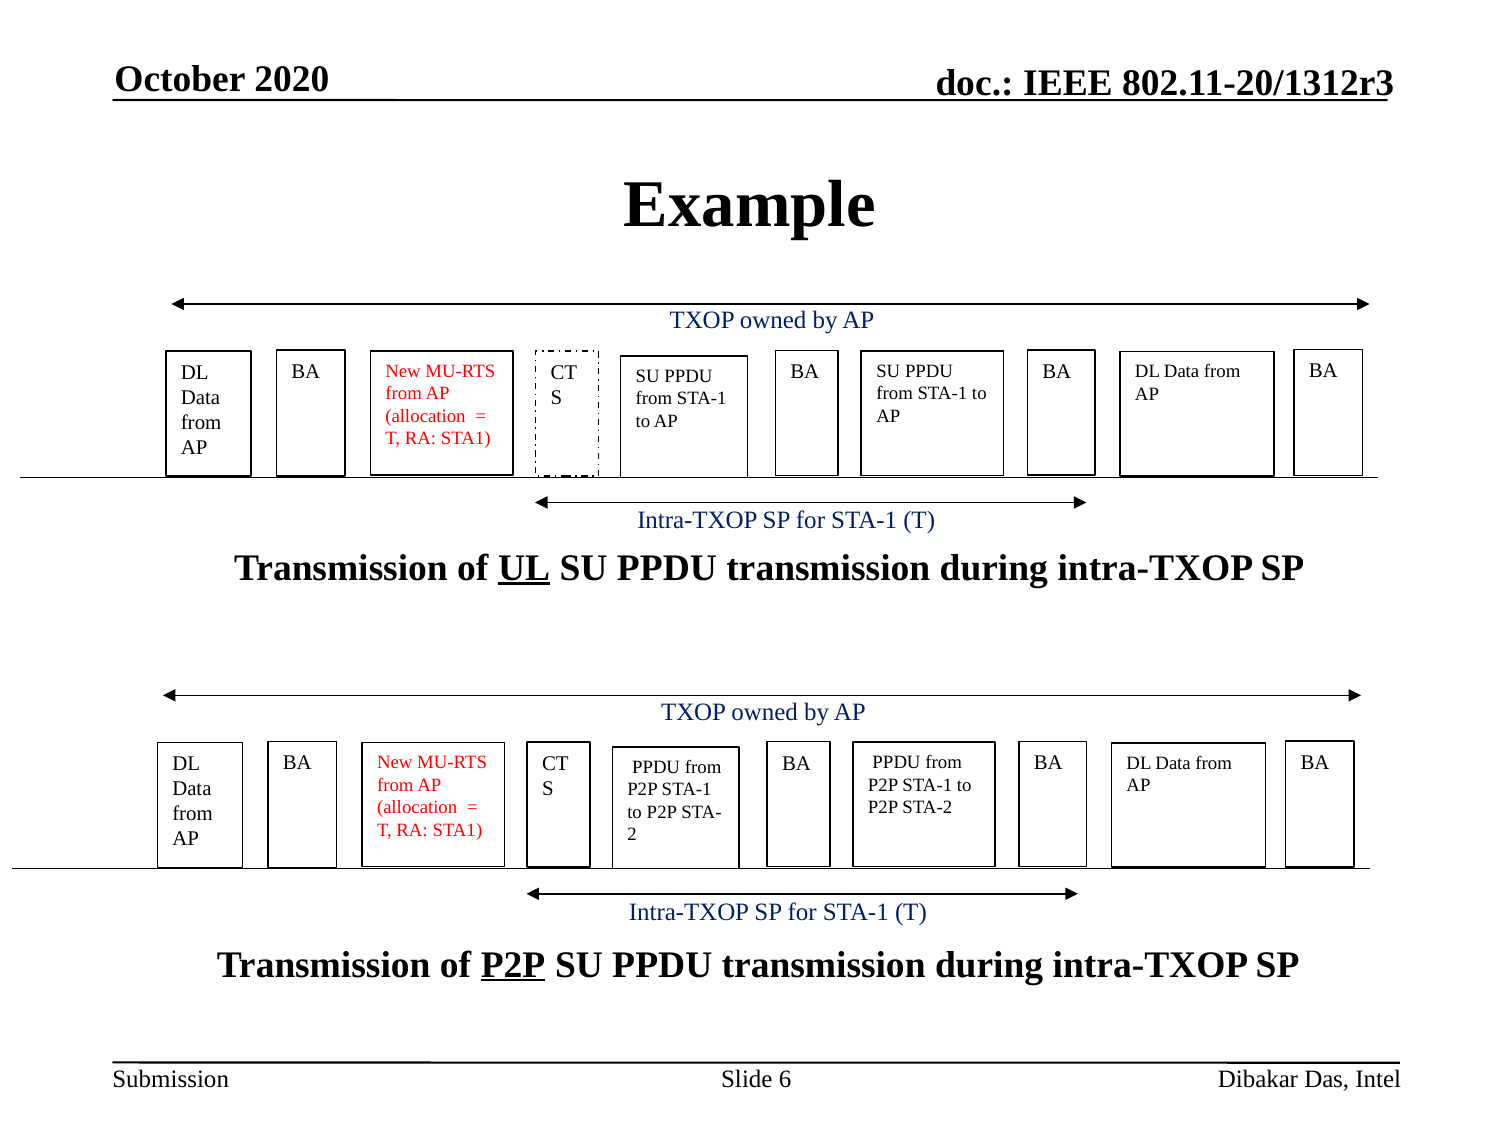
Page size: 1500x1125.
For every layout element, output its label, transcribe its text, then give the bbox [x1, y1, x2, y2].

text_box BA [1294, 349, 1363, 476]
text_box BA [1285, 740, 1355, 867]
text_box BA [276, 350, 345, 476]
text_box Intra-TXOP SP for STA-1 (T) [614, 903, 943, 933]
text_box CTS [535, 350, 599, 476]
title Example [112, 112, 1388, 288]
text_box New MU-RTS from AP (allocation = T, RA: STA1) [370, 351, 513, 476]
text_box SU PPDU from STA-1 to AP [620, 355, 748, 476]
text_box DL Data from AP [1119, 351, 1275, 476]
text_box DL Data from AP [165, 351, 251, 476]
text_box BA [775, 350, 839, 476]
text_box PPDU from P2P STA-1 to P2P STA-2 [852, 742, 996, 867]
text_box TXOP owned by AP [646, 687, 882, 694]
list Transmission of UL SU PPDU transmission during intra-TXOP SP [171, 535, 1338, 601]
text_box Intra-TXOP SP for STA-1 (T) [622, 510, 951, 541]
text_box Intra-TXOP SP for STA-1 (T) [622, 496, 951, 501]
text_box DL Data from AP [1111, 743, 1266, 867]
text_box TXOP owned by AP [654, 296, 890, 303]
text_box New MU-RTS from AP (allocation = T, RA: STA1) [362, 742, 505, 867]
text_box DL Data from AP [157, 742, 243, 867]
text_box BA [1018, 741, 1087, 867]
text_box BA [767, 741, 830, 867]
text_box PPDU from P2P STA-1 to P2P STA-2 [612, 747, 740, 867]
text_box SU PPDU from STA-1 to AP [861, 350, 1004, 476]
slide_number Slide 6 [712, 1061, 800, 1123]
footer Dibakar Das, Intel [878, 1061, 1402, 1093]
text_box TXOP owned by AP [654, 312, 890, 342]
text_box BA [1027, 350, 1095, 476]
text_box CTS [527, 742, 590, 867]
text_box TXOP owned by AP [646, 704, 882, 733]
text_box Intra-TXOP SP for STA-1 (T) [614, 887, 943, 893]
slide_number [114, 54, 423, 100]
text_box Transmission of P2P SU PPDU transmission during intra-TXOP SP [154, 932, 1338, 997]
text_box BA [267, 741, 337, 867]
